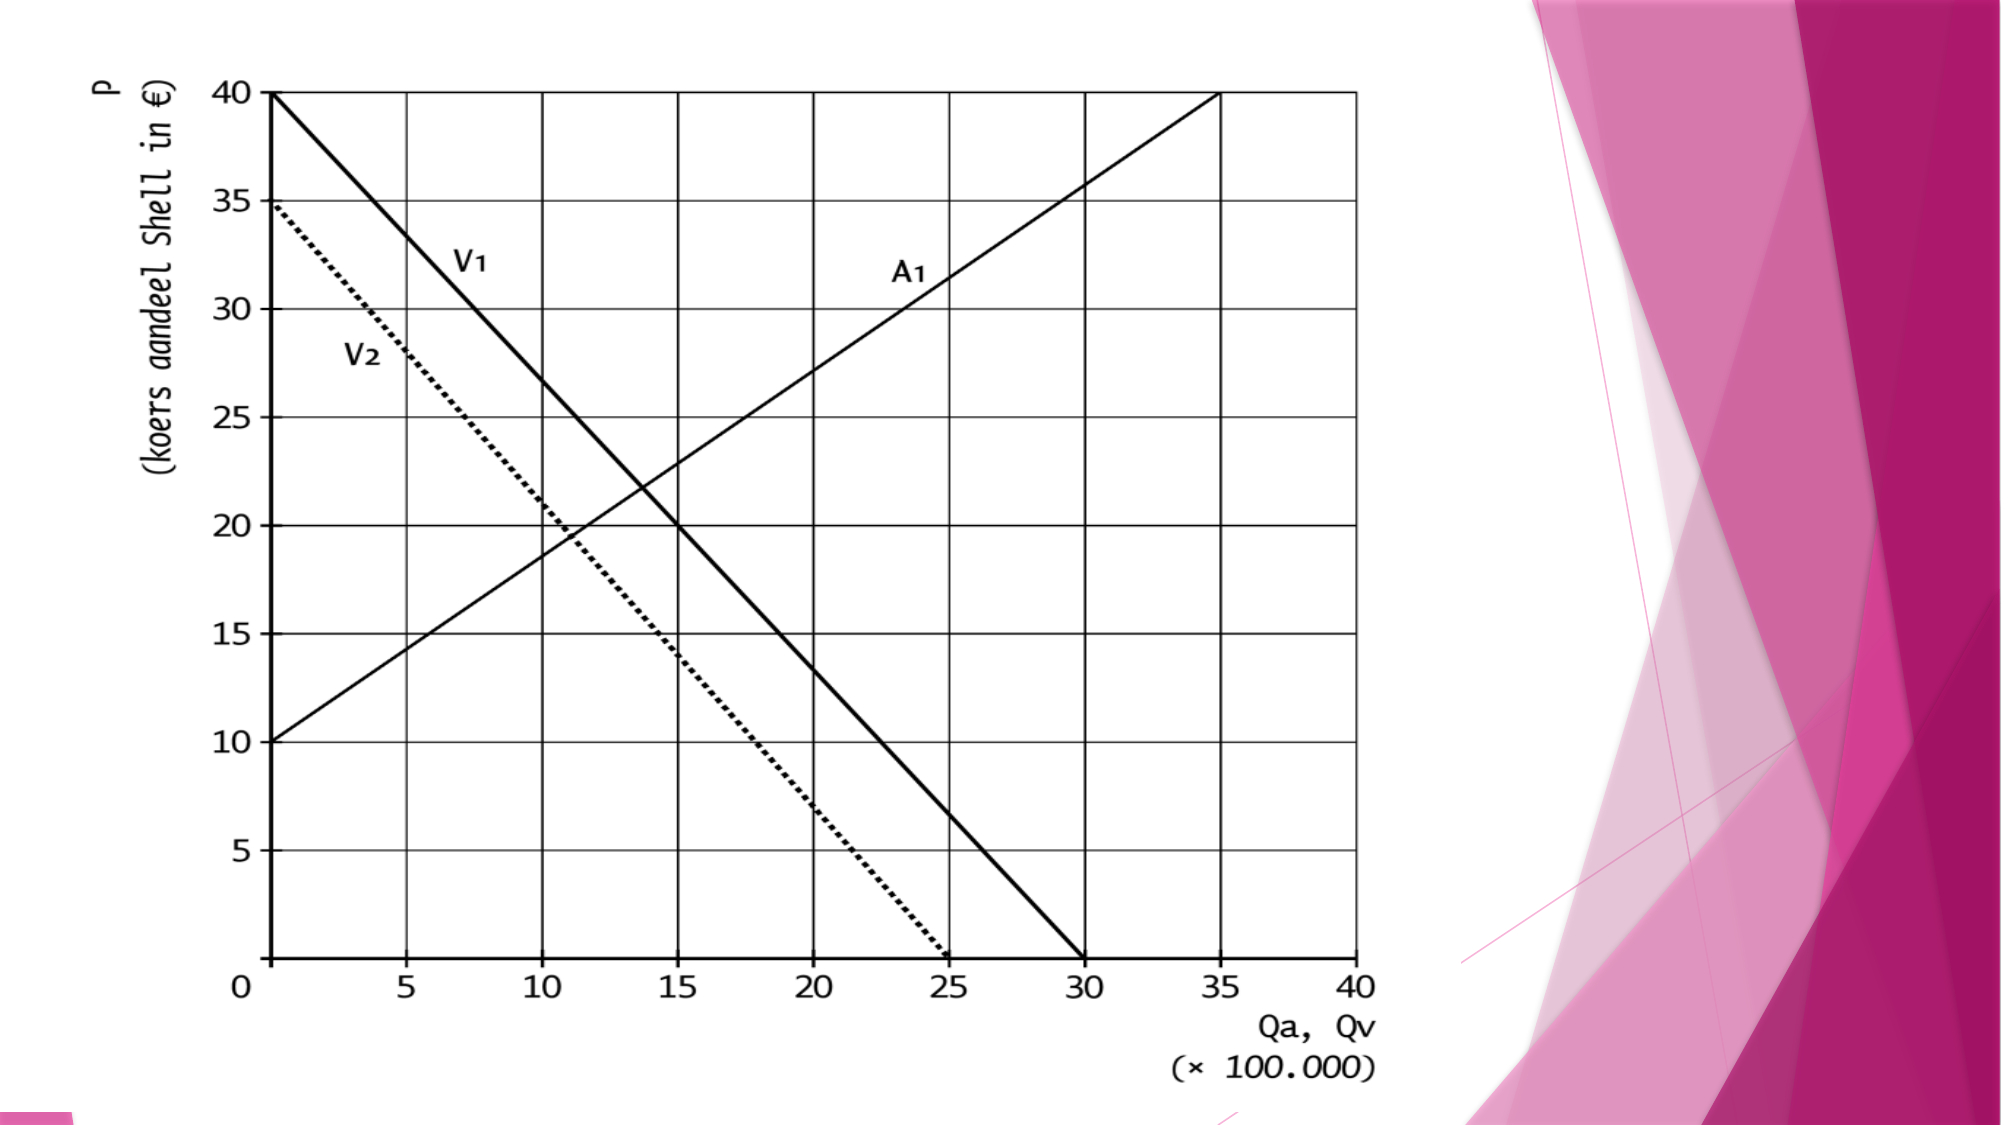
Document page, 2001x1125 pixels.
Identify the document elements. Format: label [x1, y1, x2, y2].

picture [0, 14, 1461, 1112]
